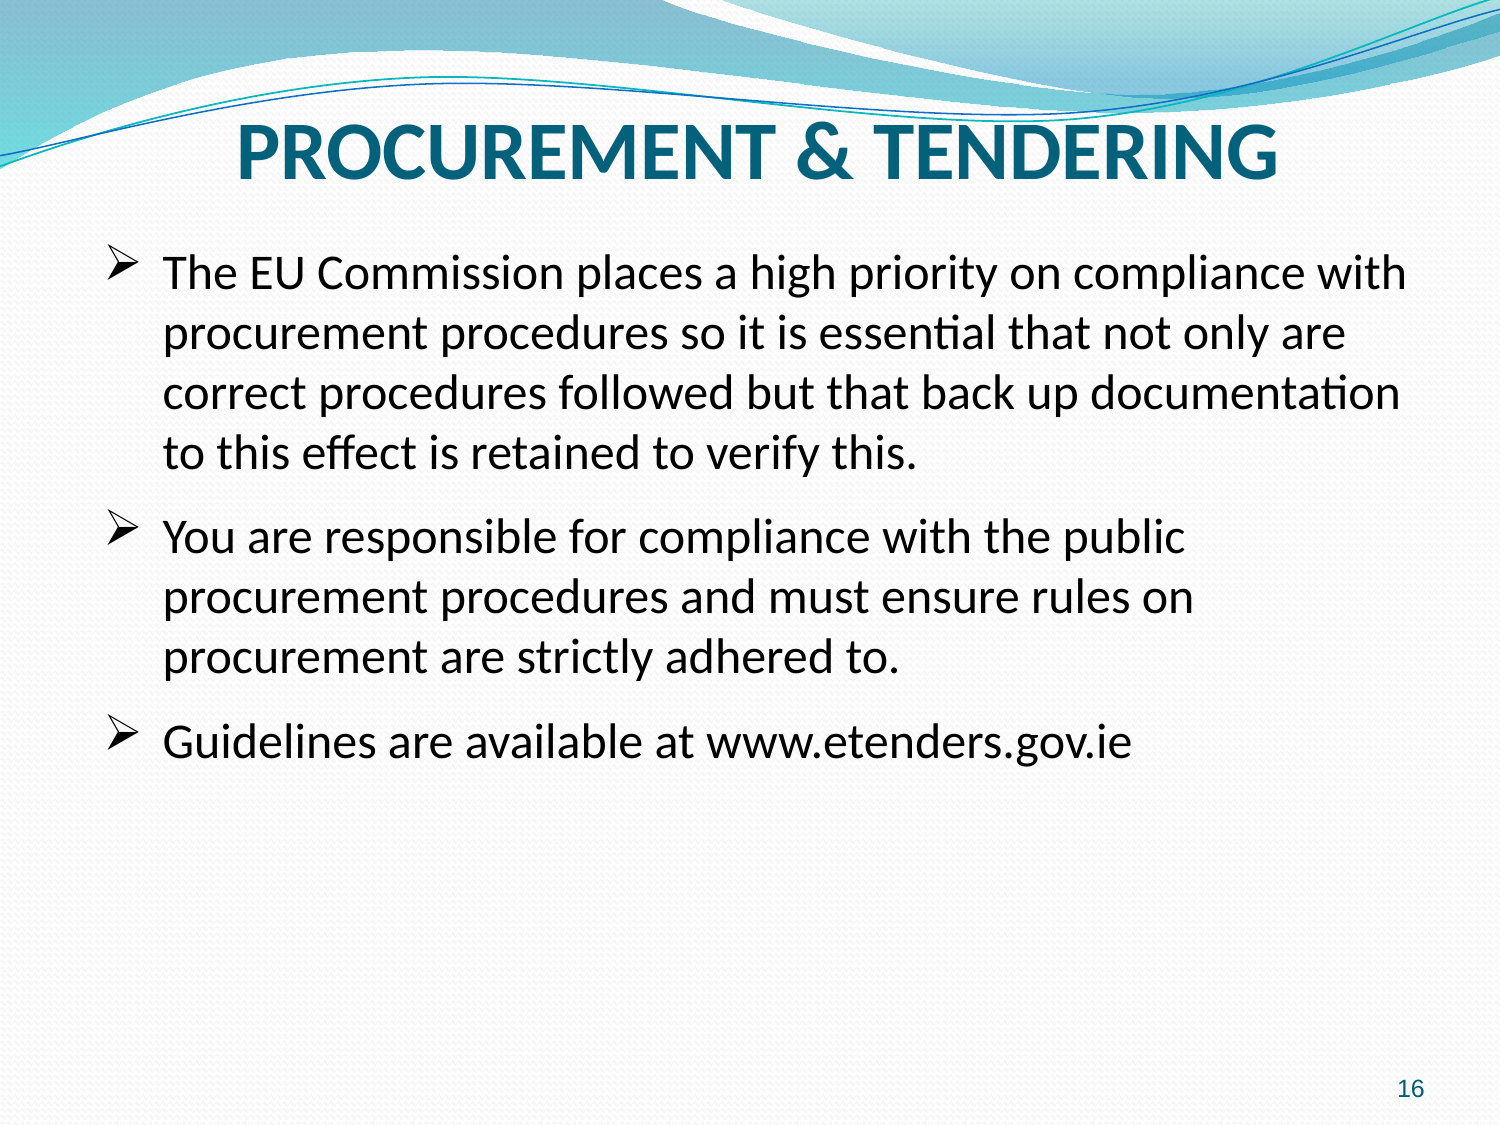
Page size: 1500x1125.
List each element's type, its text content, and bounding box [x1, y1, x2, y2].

slide_number 16 [1299, 1042, 1425, 1103]
text_box The EU Commission places a high priority on compliance with procurement procedures so it is essential that not only are correct procedures followed but that back up documentation to this effect is retained to verify this. You are responsible for compliance with the public procurement procedures and must ensure rules on procurement are strictly adhered to. Guidelines are available at www.etenders.gov.ie [88, 231, 1424, 947]
title PROCUREMENT & TENDERING [76, 101, 1440, 197]
